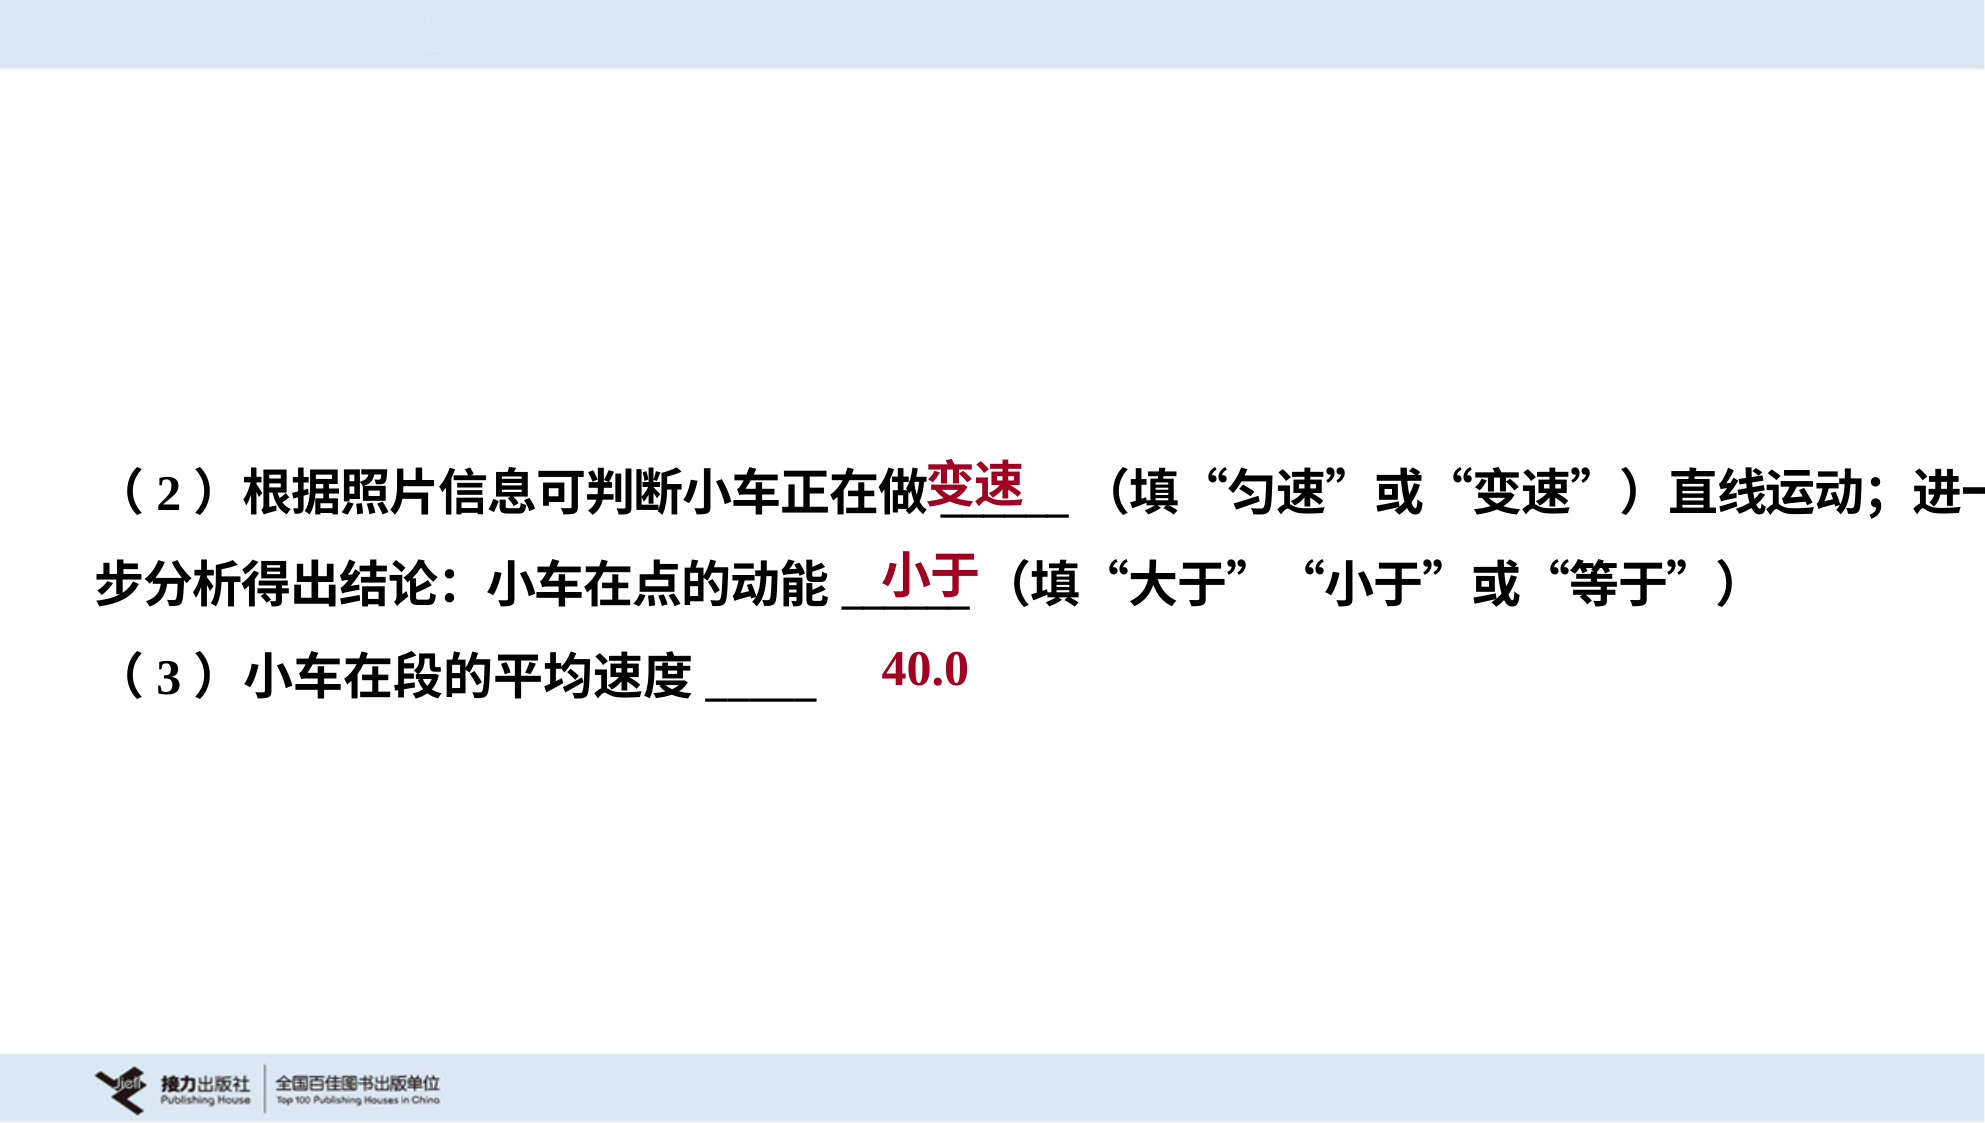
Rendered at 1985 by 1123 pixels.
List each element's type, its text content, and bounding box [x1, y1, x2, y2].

picture [0, 0, 1985, 1122]
text_box 变速 [908, 424, 1042, 513]
text_box 小于 [864, 516, 998, 604]
text_box 40.0 [863, 607, 988, 696]
